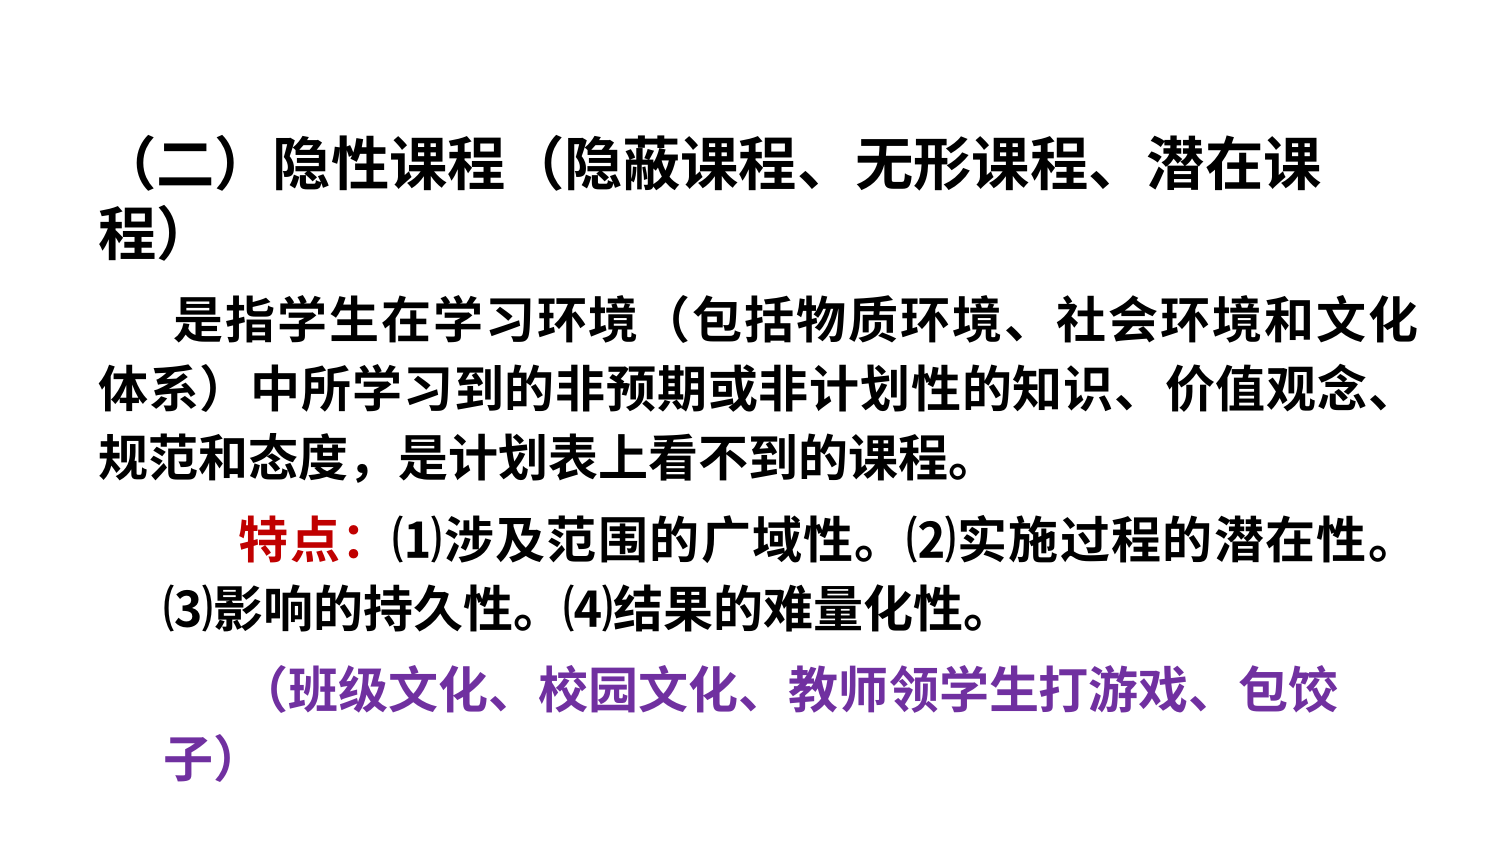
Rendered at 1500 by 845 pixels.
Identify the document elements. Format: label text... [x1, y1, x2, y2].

list （二）隐性课程（隐蔽课程、无形课程、潜在课程） 是指学生在学习环境（包括物质环境、社会环境和文化体系）中所学习到的非预期或非计划性的知识、价值观念、规范和态度，是计划表上看不到的课程。 特点：⑴涉及范围的广域性。⑵实施过程的潜在性。⑶影响的持久性。⑷结果的难量化性。 （班级文化、校园文化、教师领学生打游戏、包饺子） [83, 119, 1434, 754]
